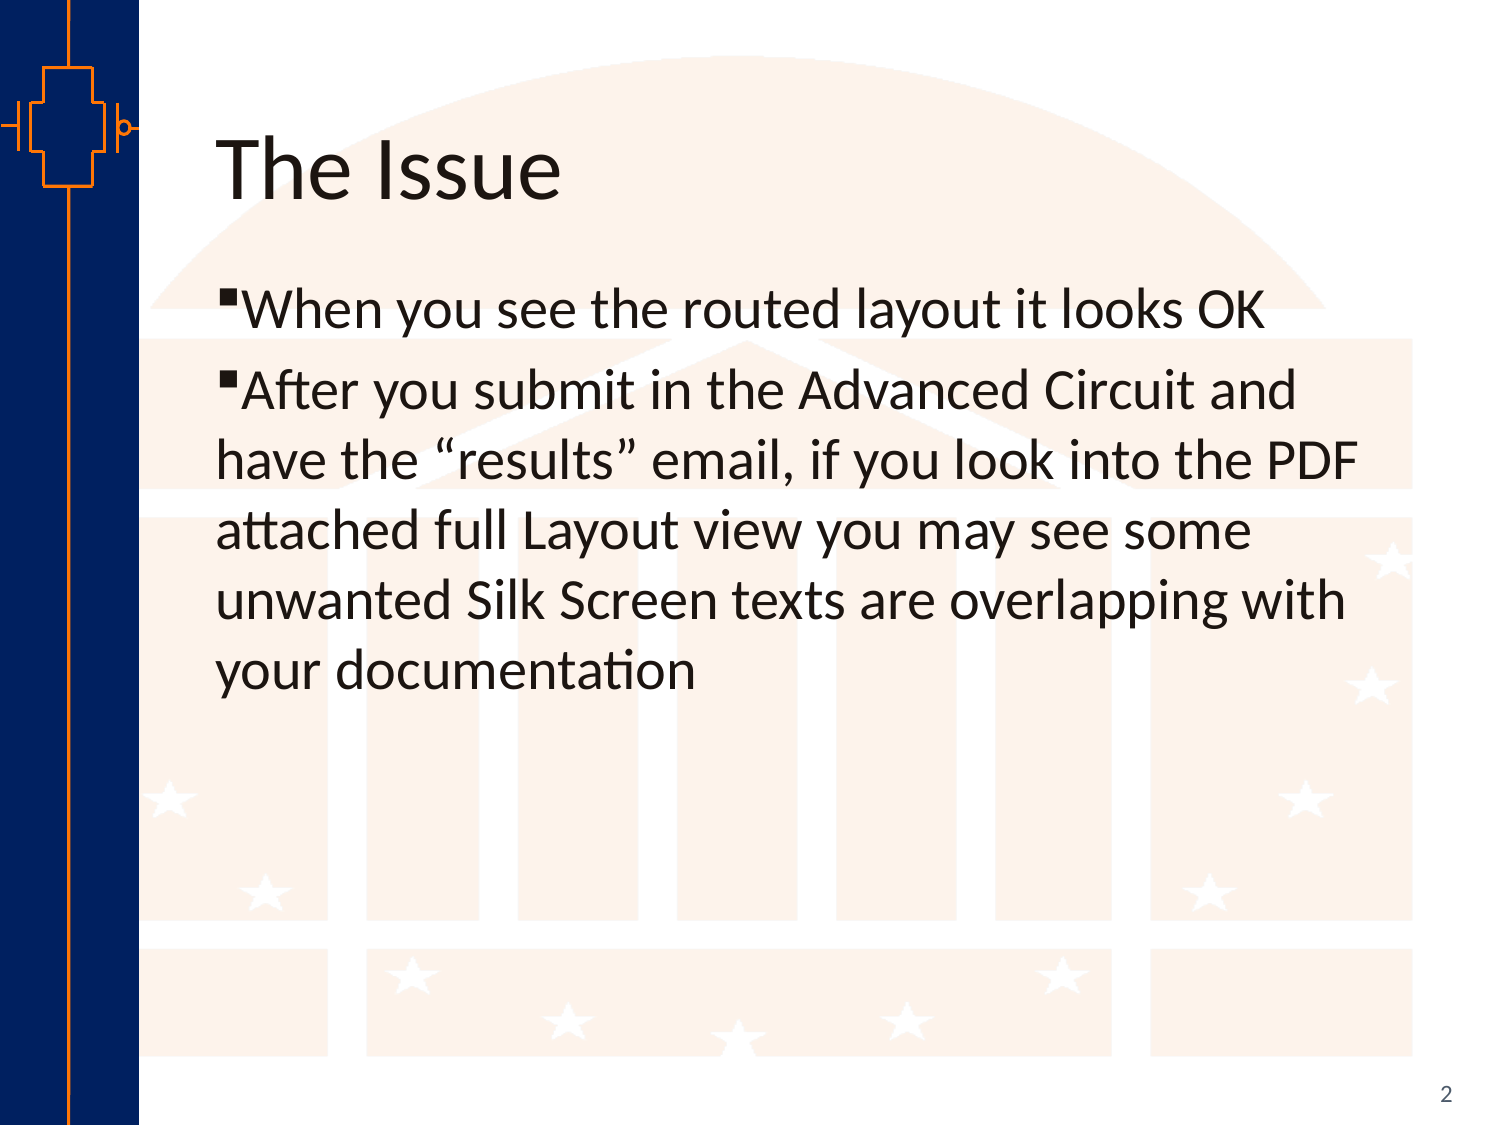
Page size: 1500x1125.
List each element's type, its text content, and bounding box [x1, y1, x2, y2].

slide_number 2 [1425, 1062, 1488, 1123]
title The Issue [200, 37, 1388, 225]
list When you see the routed layout it looks OK After you submit in the Advanced Circuit and have the “results” email, if you look into the PDF attached full Layout view you may see some unwanted Silk Screen texts are overlapping with your documentation [200, 262, 1425, 988]
